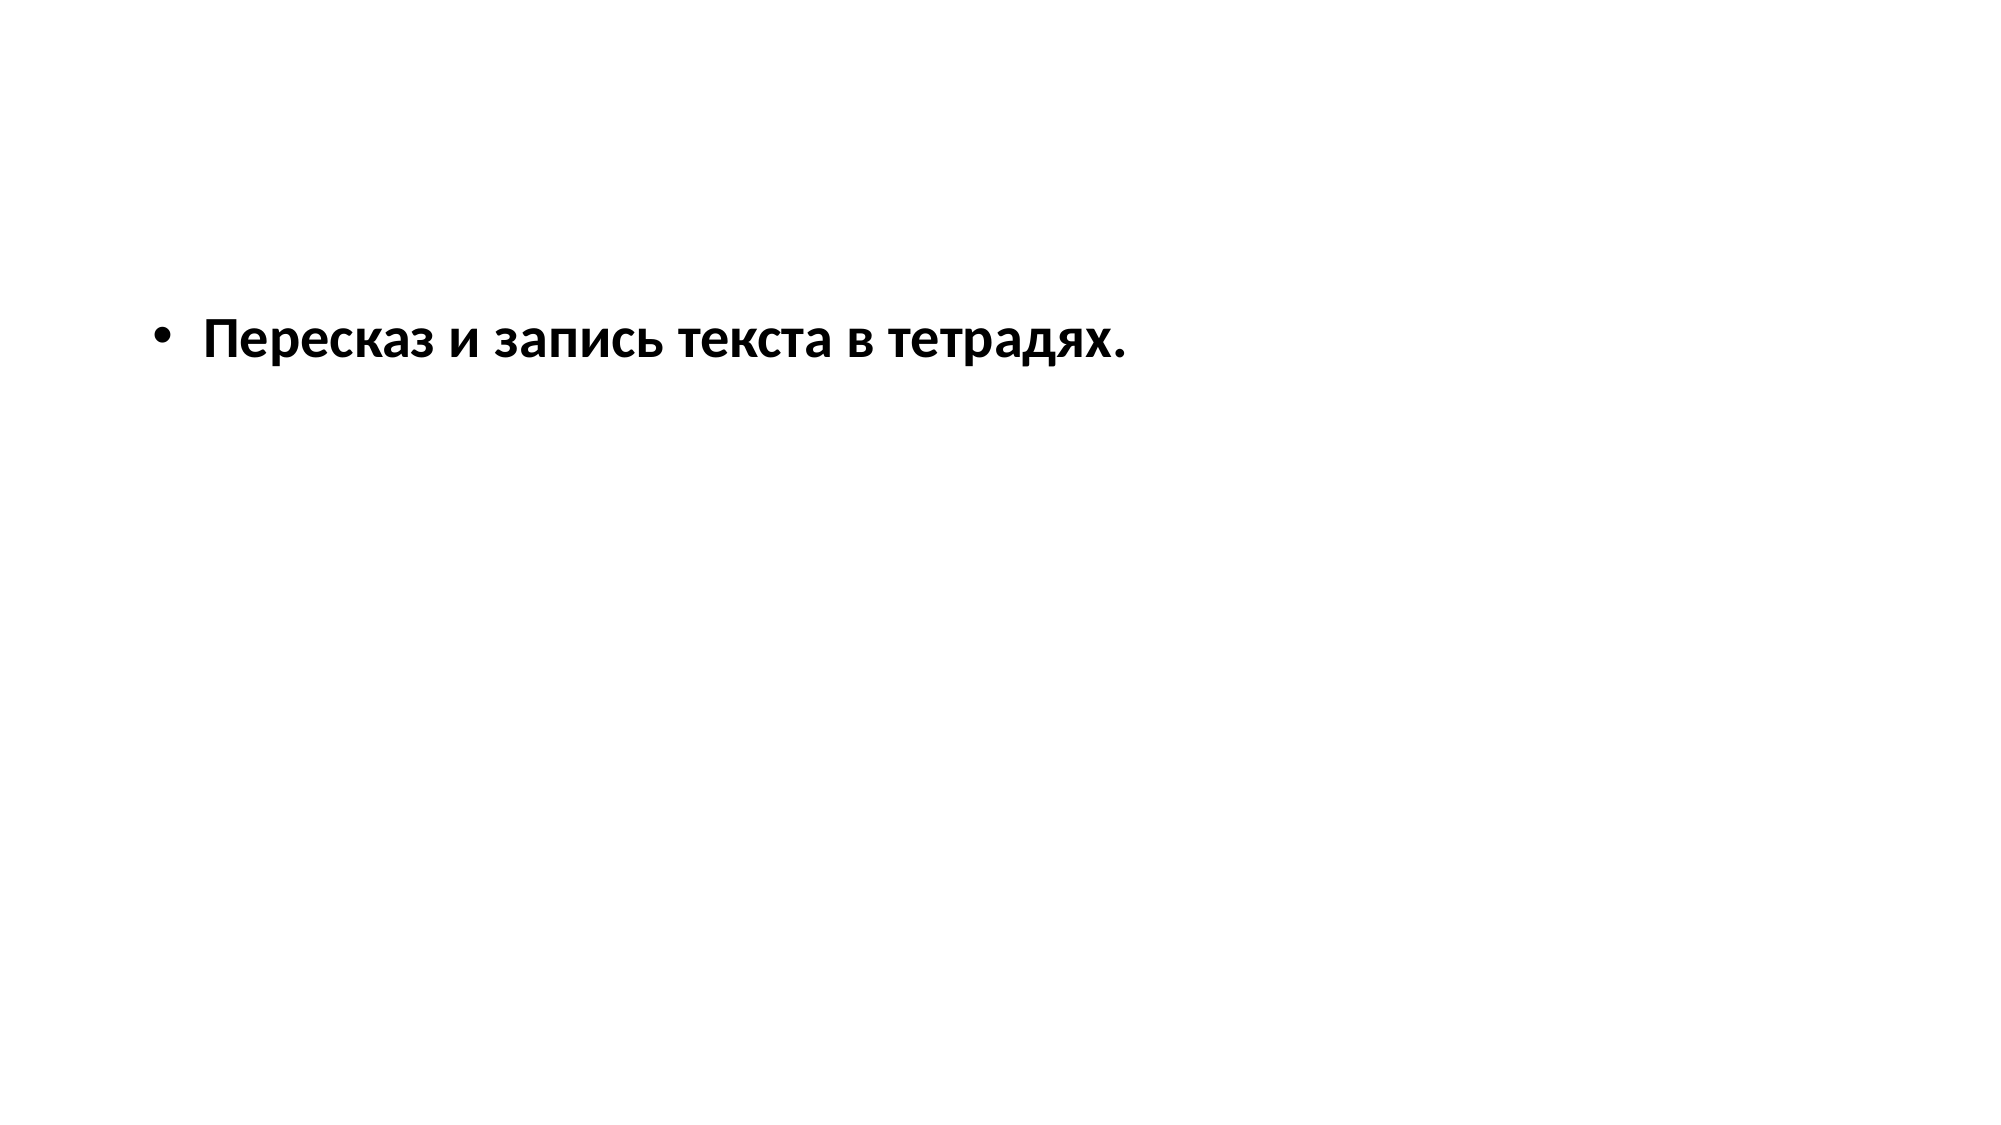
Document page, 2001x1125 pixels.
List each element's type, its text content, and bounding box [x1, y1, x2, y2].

list Пересказ и запись текста в тетрадях. [137, 299, 1863, 1014]
